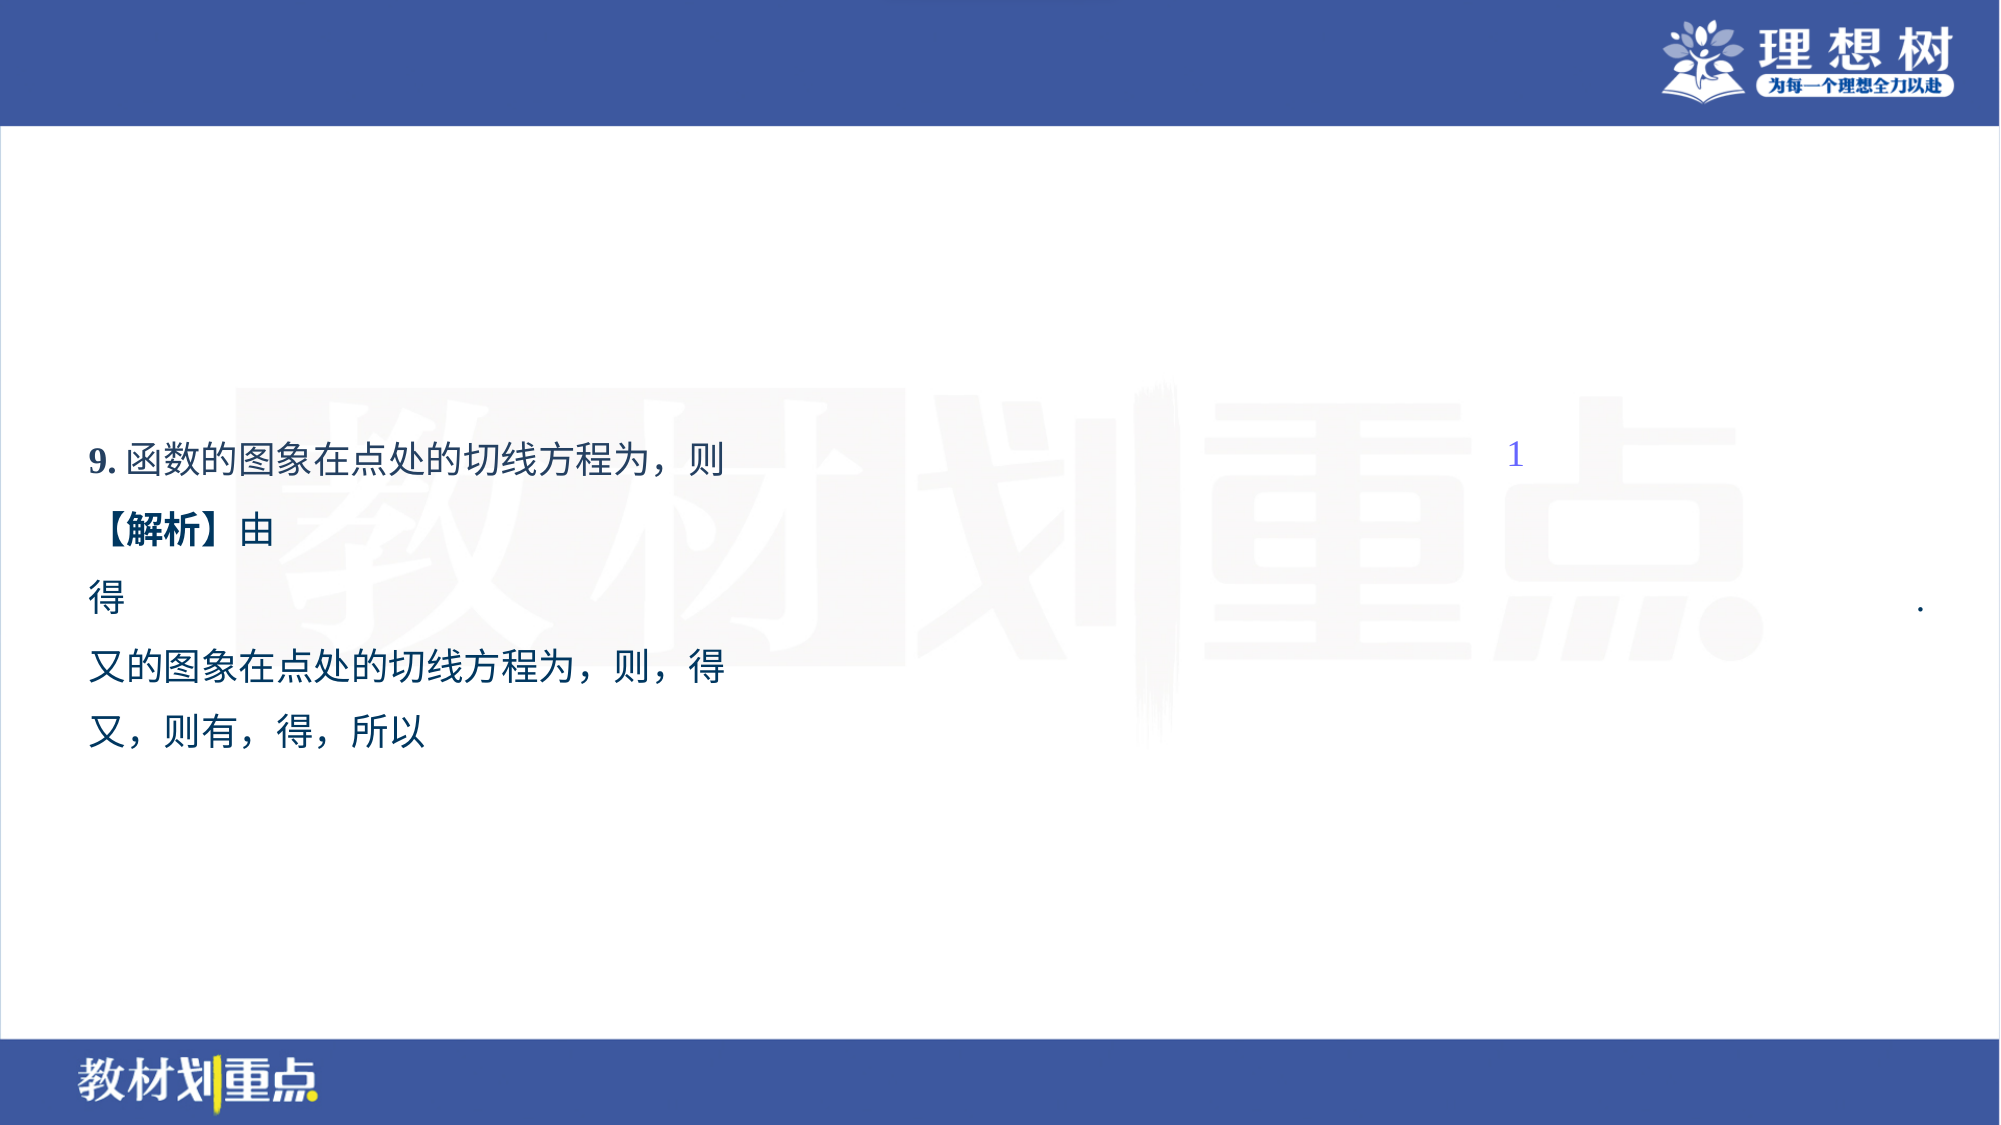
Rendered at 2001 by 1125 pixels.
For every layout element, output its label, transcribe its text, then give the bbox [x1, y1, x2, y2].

picture [0, 0, 2000, 1125]
text_box 1 [1492, 398, 1539, 465]
